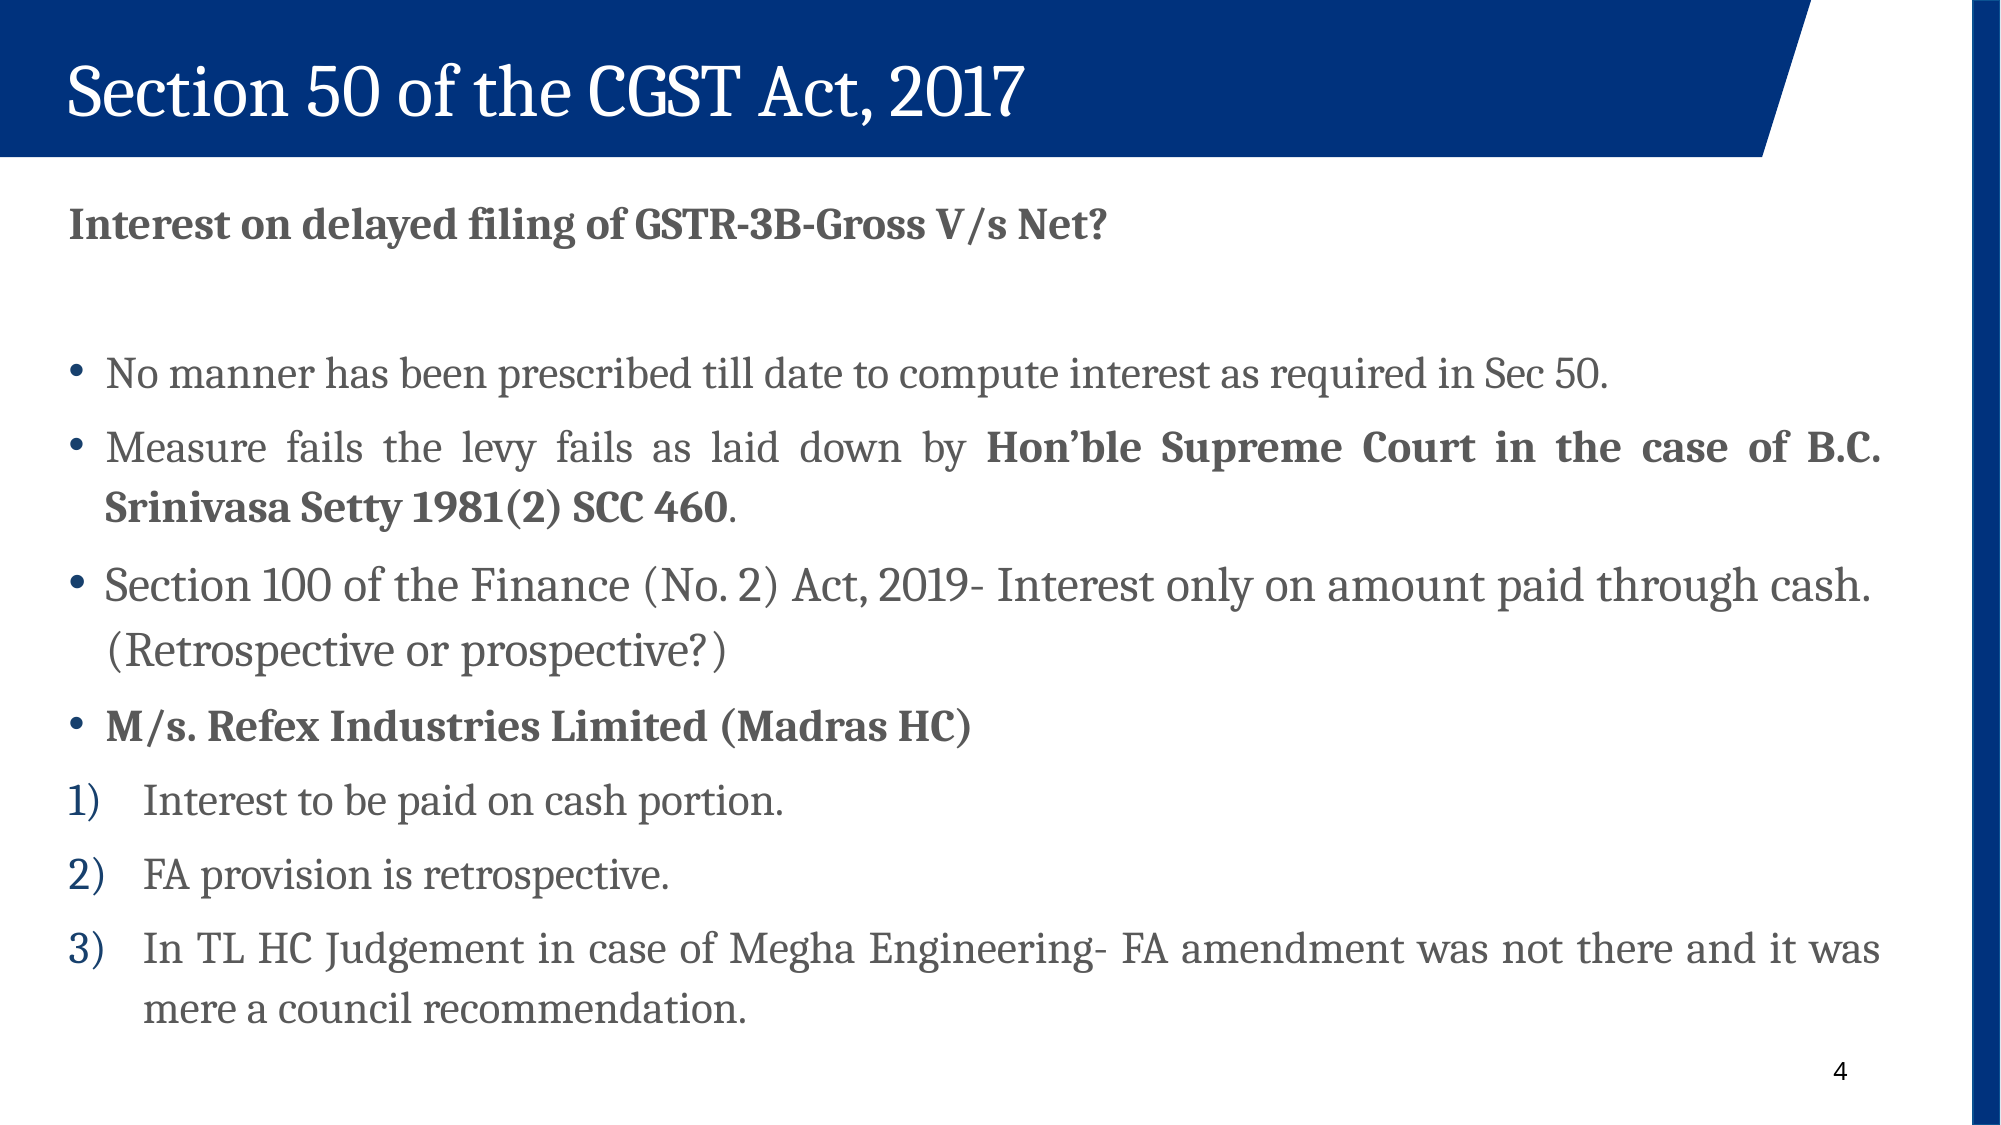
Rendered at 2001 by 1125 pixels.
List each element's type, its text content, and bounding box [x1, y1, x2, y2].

slide_number 4 [1412, 1042, 1863, 1103]
list Section 50 of the CGST Act, 2017 [53, 24, 1433, 121]
list Interest on delayed filing of GSTR-3B-Gross V/s Net? No manner has been prescribed till date to compute interest as required in Sec 50. Measure fails the levy fails as laid down by Hon’ble Supreme Court in the case of B.C. Srinivasa Setty 1981(2) SCC 460. Section 100 of the Finance (No. 2) Act, 2019- Interest only on amount paid through cash. (Retrospective or prospective?) M/s. Refex Industries Limited (Madras HC) Interest to be paid on cash portion. FA provision is retrospective. In TL HC Judgement in case of Megha Engineering- FA amendment was not there and it was mere a council recommendation. [53, 181, 1898, 1043]
